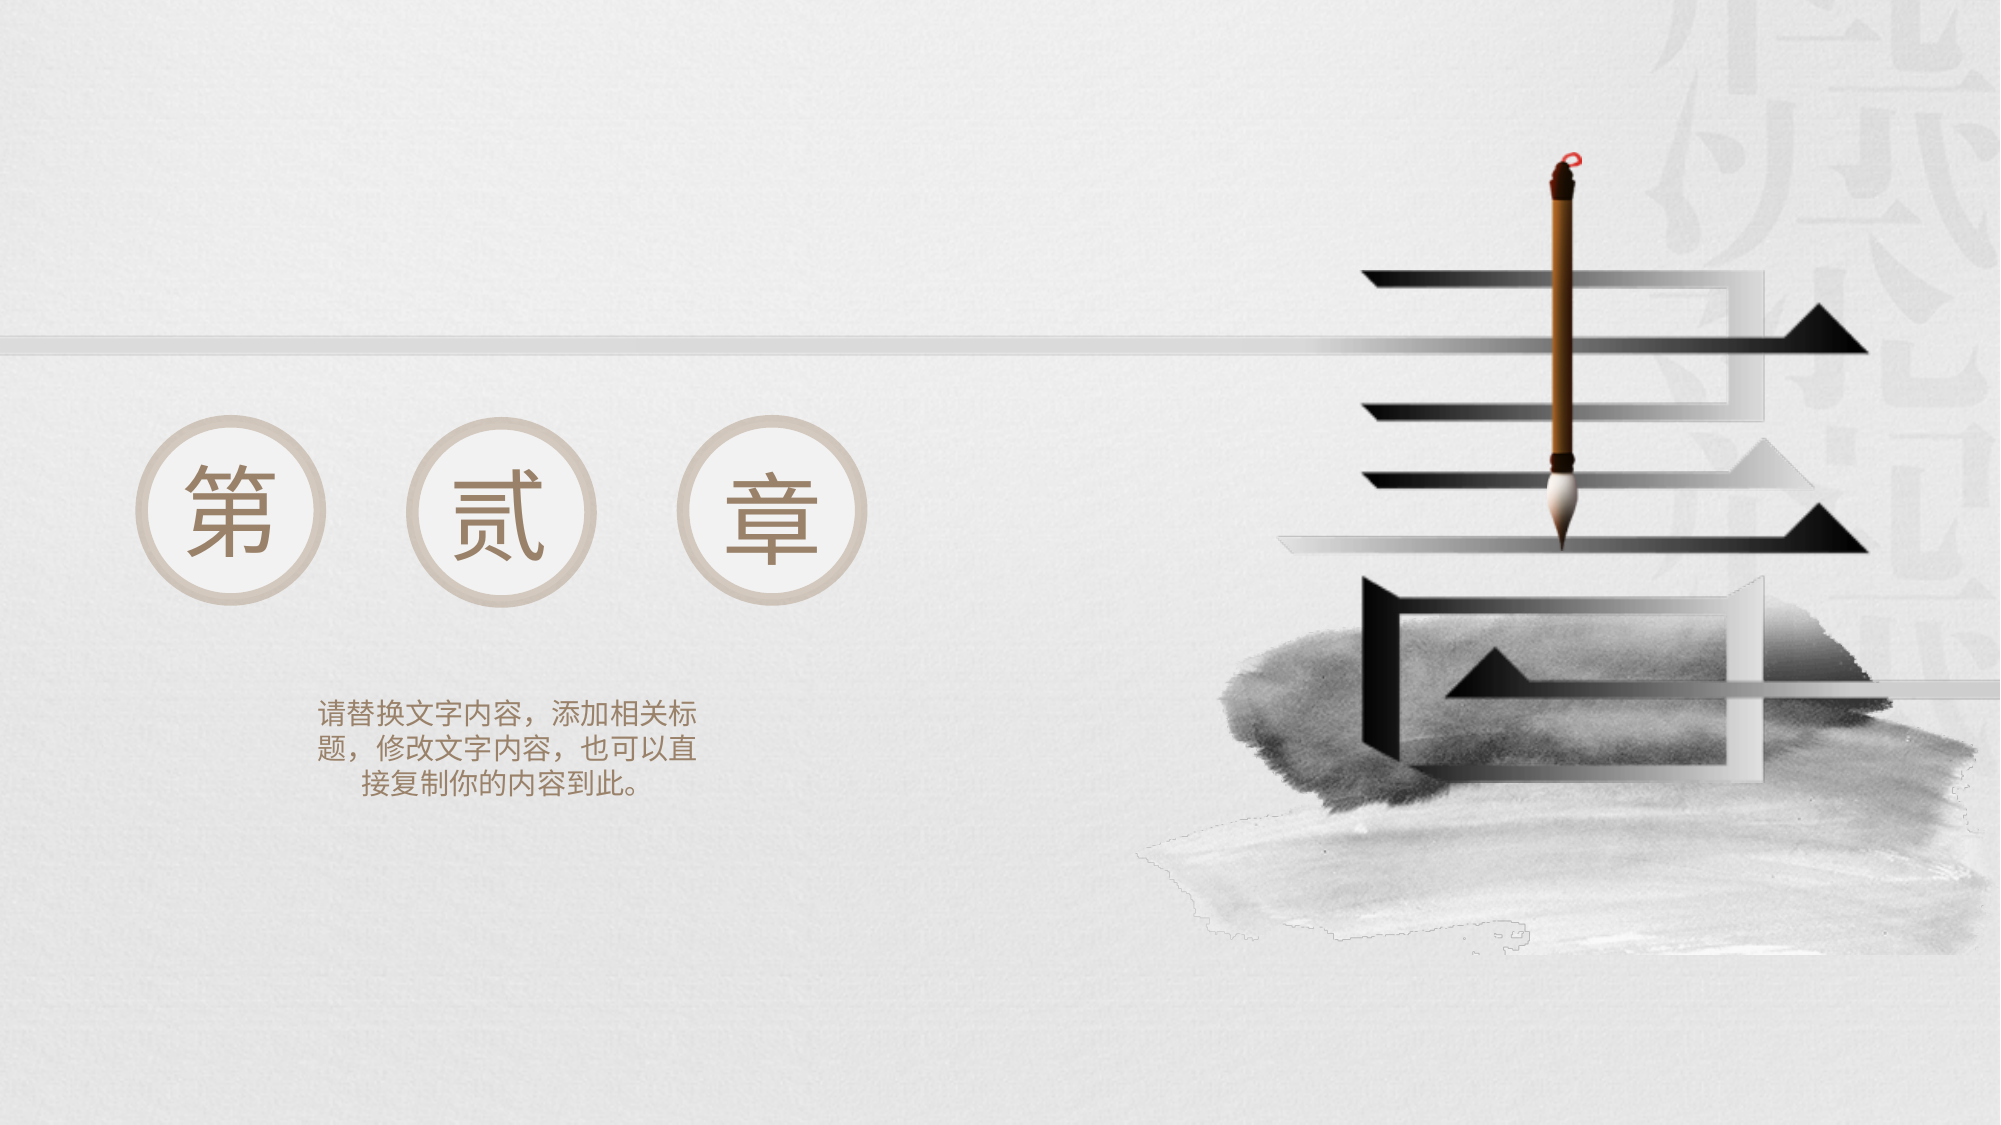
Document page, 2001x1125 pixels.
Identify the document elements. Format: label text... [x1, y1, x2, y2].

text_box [412, 423, 591, 602]
picture [0, 0, 2000, 1125]
text_box 请替换文字内容，添加相关标题，修改文字内容，也可以直接复制你的内容到此。 [296, 783, 720, 808]
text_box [682, 421, 862, 600]
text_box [141, 421, 320, 600]
